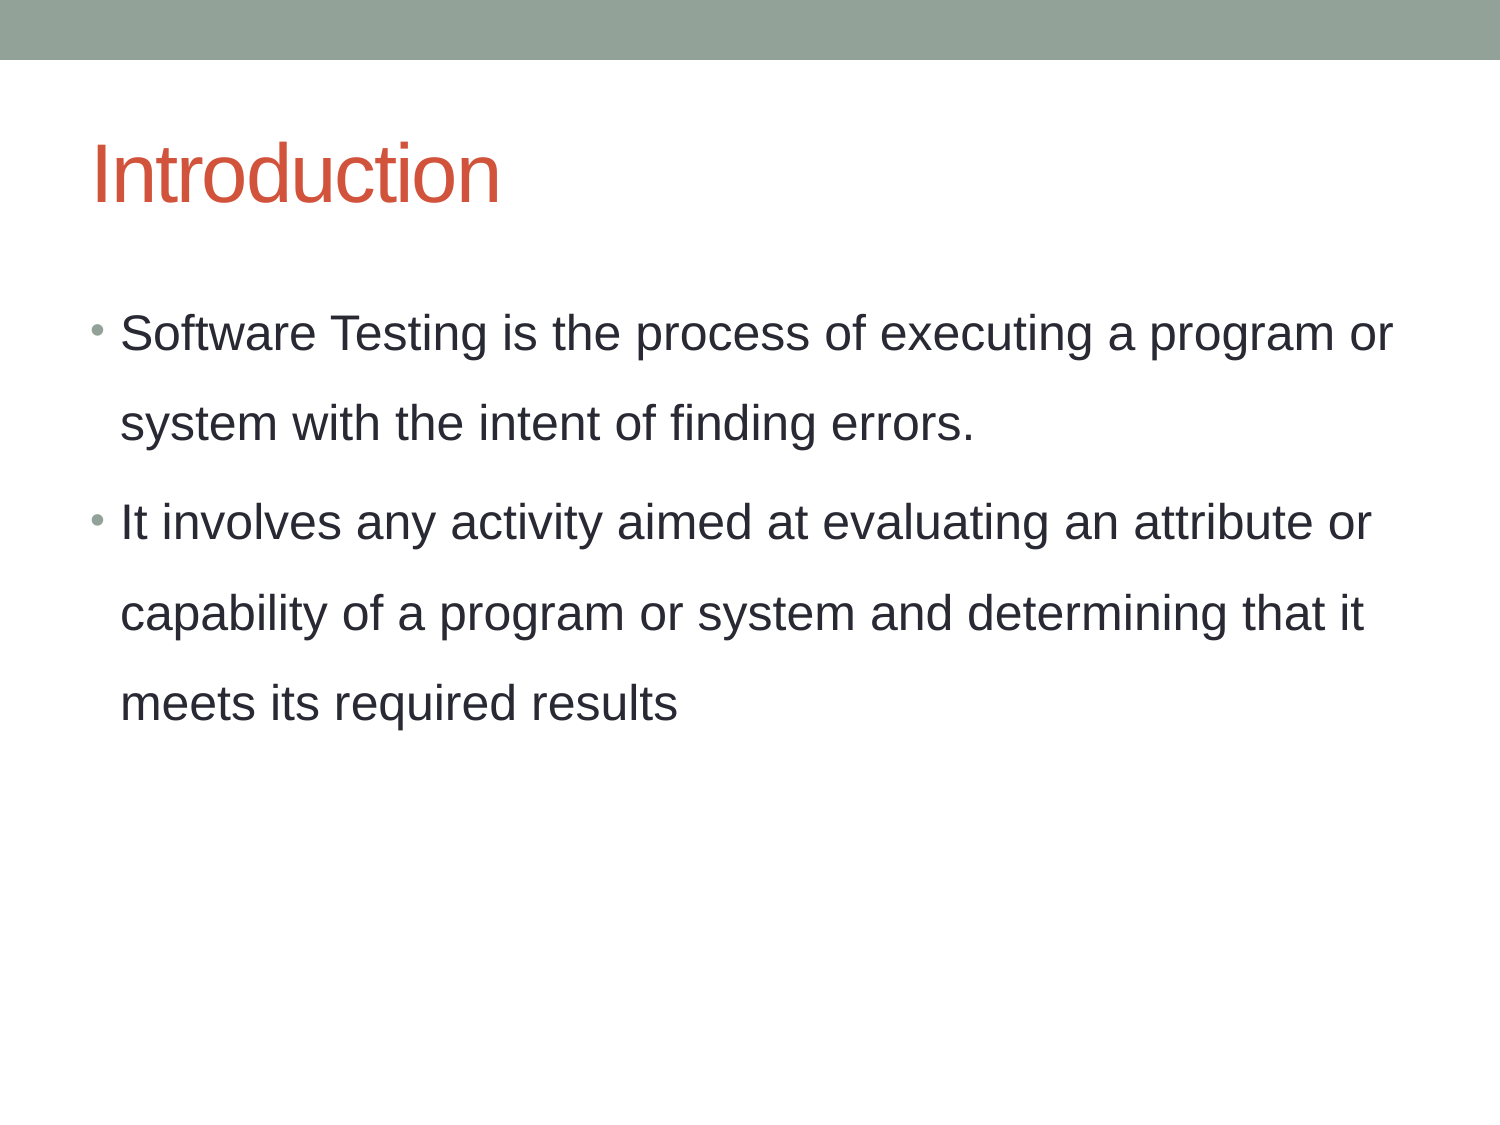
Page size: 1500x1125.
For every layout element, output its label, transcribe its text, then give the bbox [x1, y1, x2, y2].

title Introduction [75, 87, 1425, 250]
list Software Testing is the process of executing a program or system with the intent of finding errors. It involves any activity aimed at evaluating an attribute or capability of a program or system and determining that it meets its required results [75, 262, 1425, 1063]
